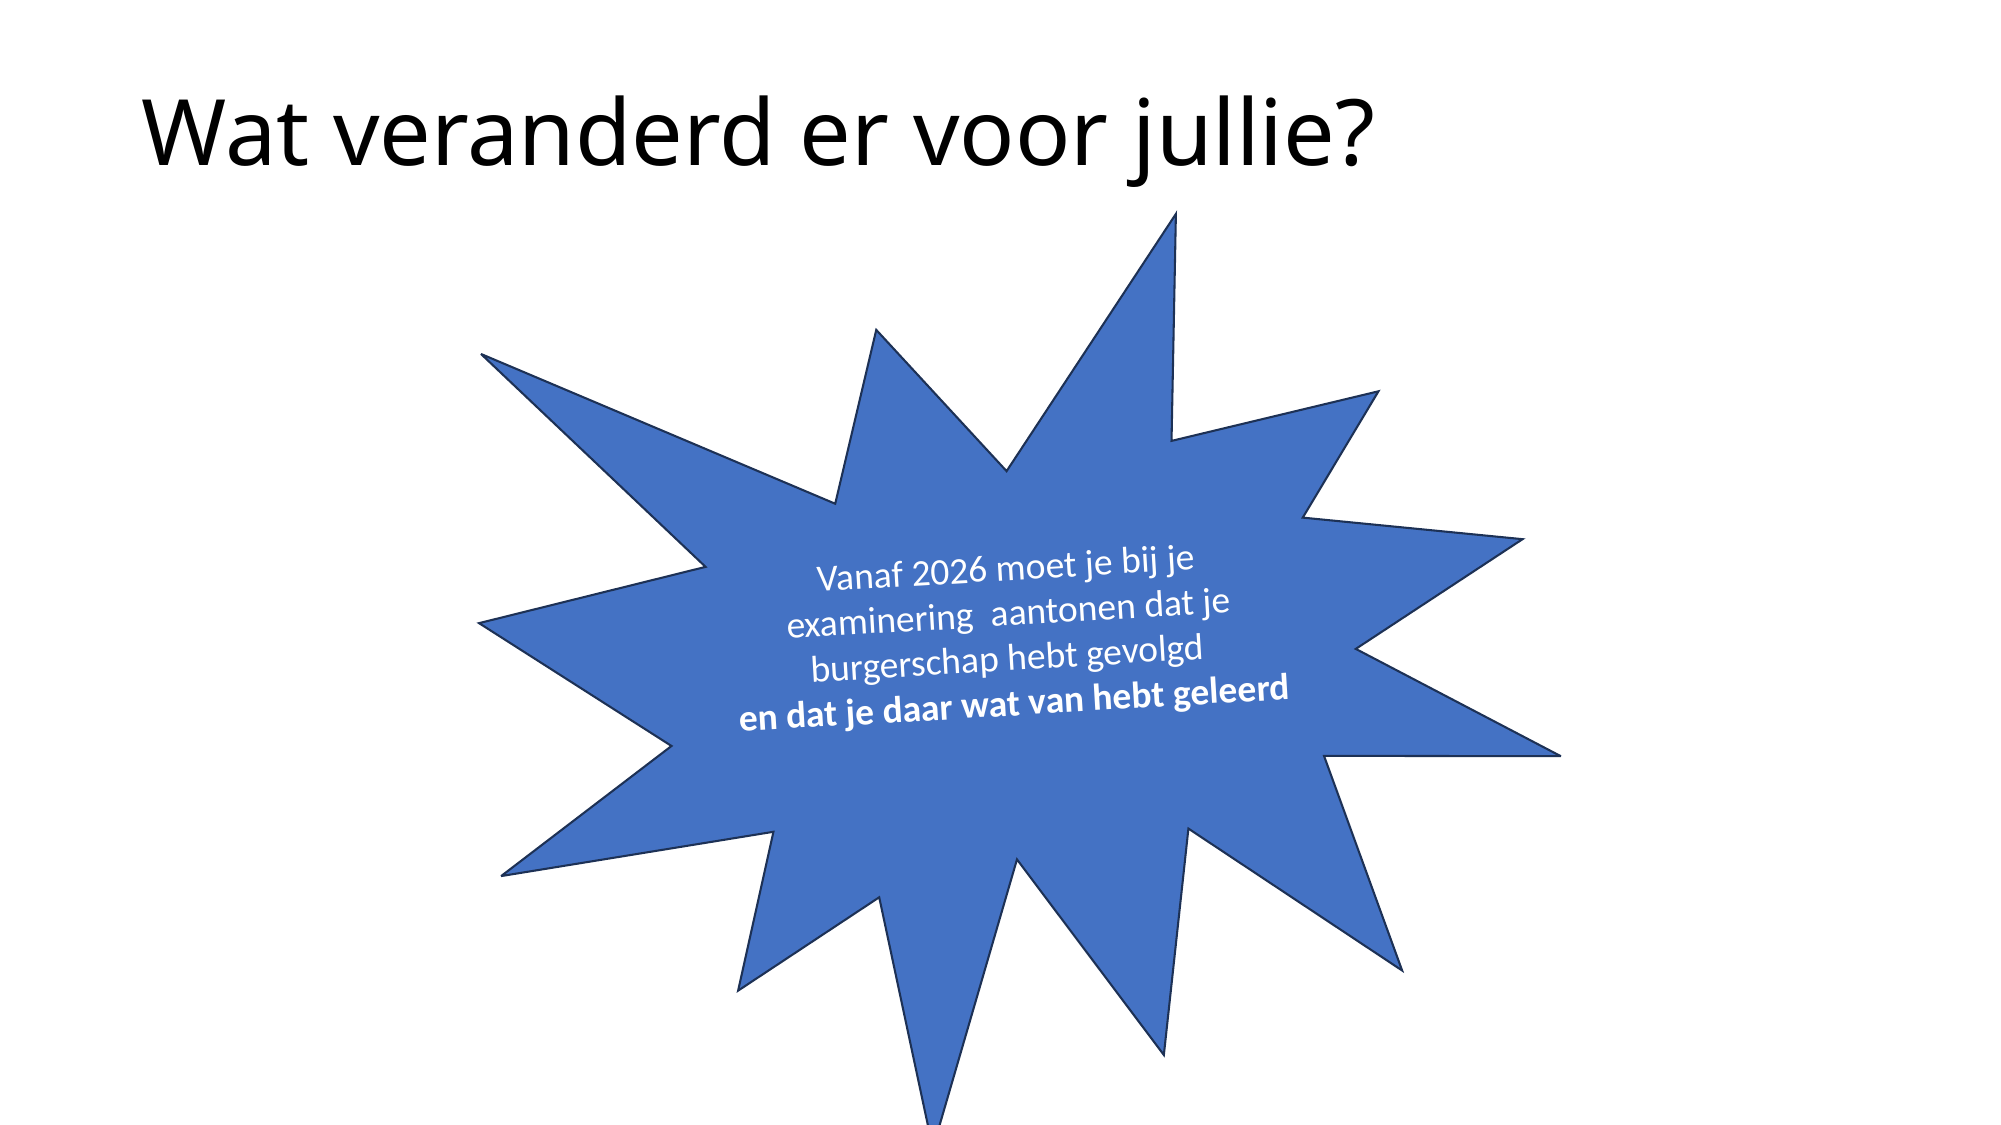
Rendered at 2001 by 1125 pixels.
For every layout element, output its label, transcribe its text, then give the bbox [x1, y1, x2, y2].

title Wat veranderd er voor jullie? [126, 27, 1852, 245]
text_box Vanaf 2026 moet je bij je examinering aantonen dat je burgerschap hebt gevolgd en dat je daar wat van hebt geleerd [476, 210, 1562, 1125]
